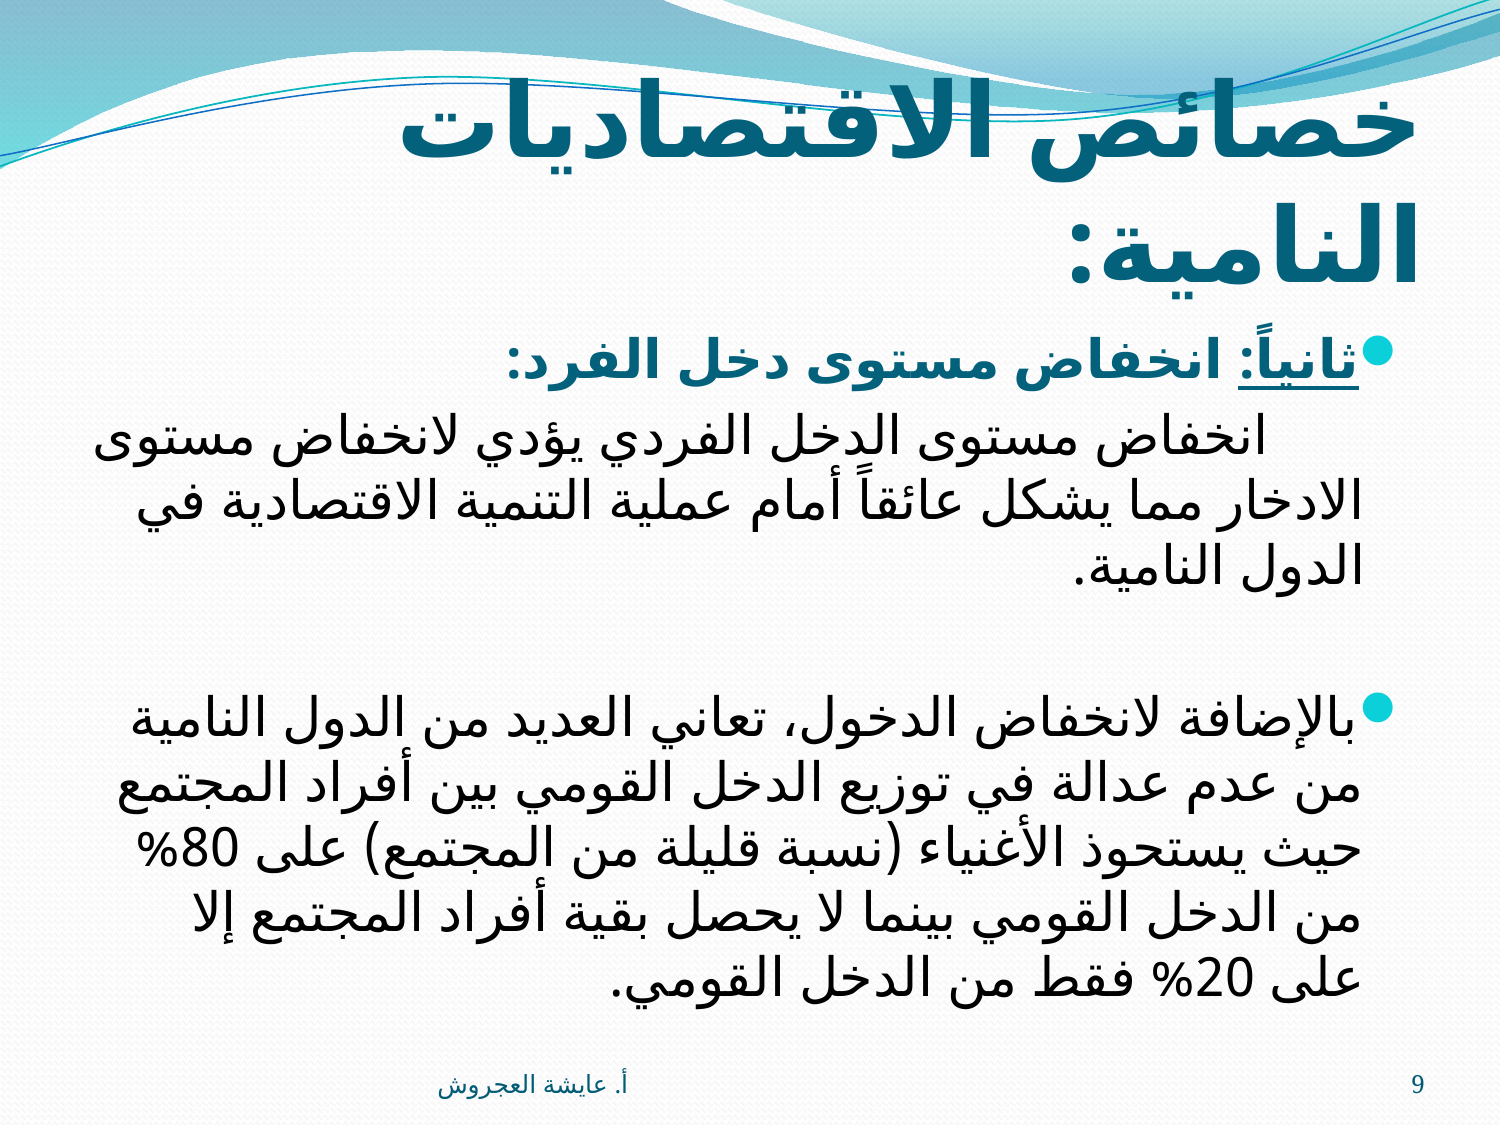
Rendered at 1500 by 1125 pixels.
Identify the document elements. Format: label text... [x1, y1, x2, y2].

footer أ. عايشة العجروش [437, 1042, 988, 1103]
list ثانياً: انخفاض مستوى دخل الفرد: انخفاض مستوى الدخل الفردي يؤدي لانخفاض مستوى الادخار مما يشكل عائقاً أمام عملية التنمية الاقتصادية في الدول النامية. بالإضافة لانخفاض الدخول، تعاني العديد من الدول النامية من عدم عدالة في توزيع الدخل القومي بين أفراد المجتمع حيث يستحوذ الأغنياء (نسبة قليلة من المجتمع) على 80% من الدخل القومي بينما لا يحصل بقية أفراد المجتمع إلا على 20% فقط من الدخل القومي. [75, 317, 1425, 1038]
title خصائص الاقتصاديات النامية: [75, 115, 1425, 303]
slide_number 9 [1299, 1042, 1425, 1103]
